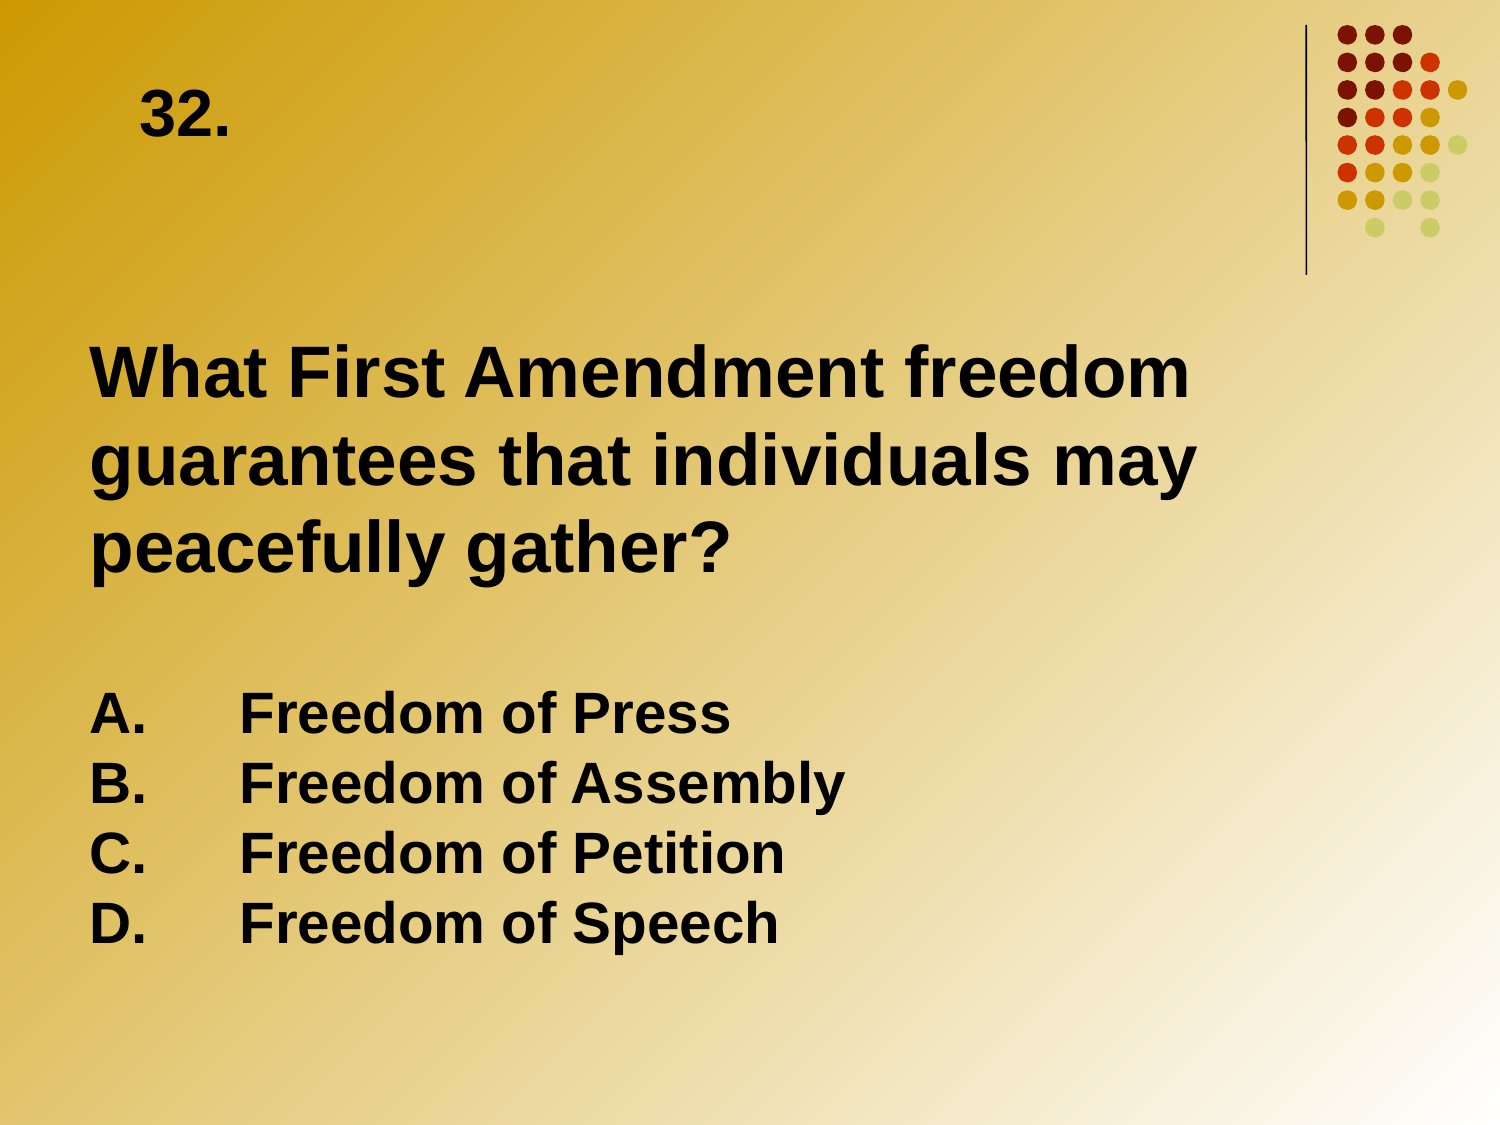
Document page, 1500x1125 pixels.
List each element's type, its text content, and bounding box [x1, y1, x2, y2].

text_box 32. [124, 62, 350, 158]
text_box What First Amendment freedom guarantees that individuals may peacefully gather? A. Freedom of Press B. Freedom of Assembly C. Freedom of Petition D. Freedom of Speech [75, 749, 1313, 963]
